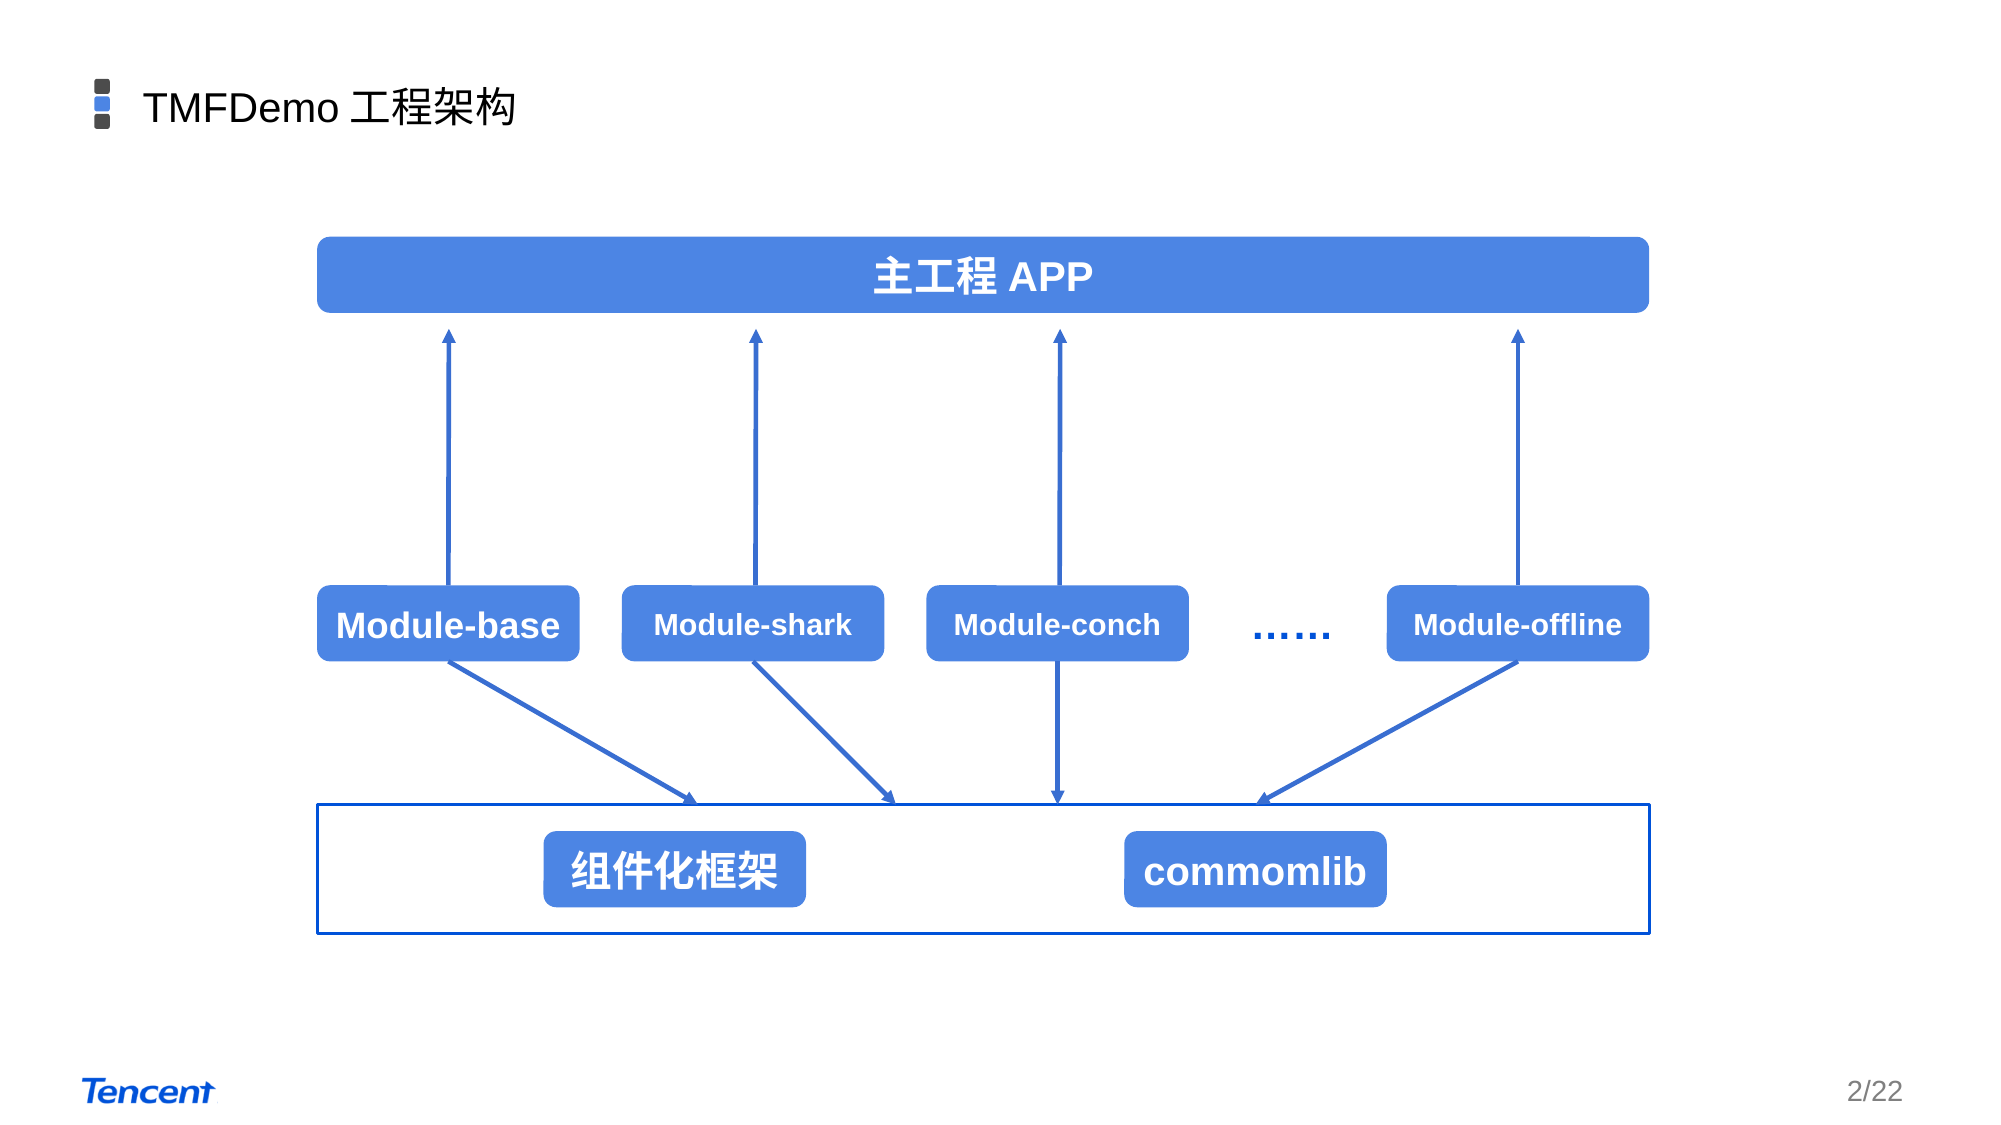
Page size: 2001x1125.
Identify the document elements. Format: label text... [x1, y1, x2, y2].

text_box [752, 661, 897, 805]
text_box Module-shark [621, 585, 885, 662]
text_box 组件化框架 [543, 831, 807, 908]
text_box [1255, 661, 1519, 805]
text_box 主工程APP [317, 236, 1650, 313]
text_box …… [1219, 585, 1365, 662]
picture [79, 1073, 218, 1107]
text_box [448, 661, 699, 805]
text_box [317, 804, 1650, 934]
text_box commomlib [1124, 831, 1387, 908]
text_box Module-conch [926, 585, 1189, 662]
text_box Module-offline [1386, 585, 1650, 662]
slide_number 2/22 [1441, 1073, 1919, 1107]
text_box Module-base [317, 585, 580, 662]
text_box TMFDemo工程架构 [127, 63, 835, 139]
